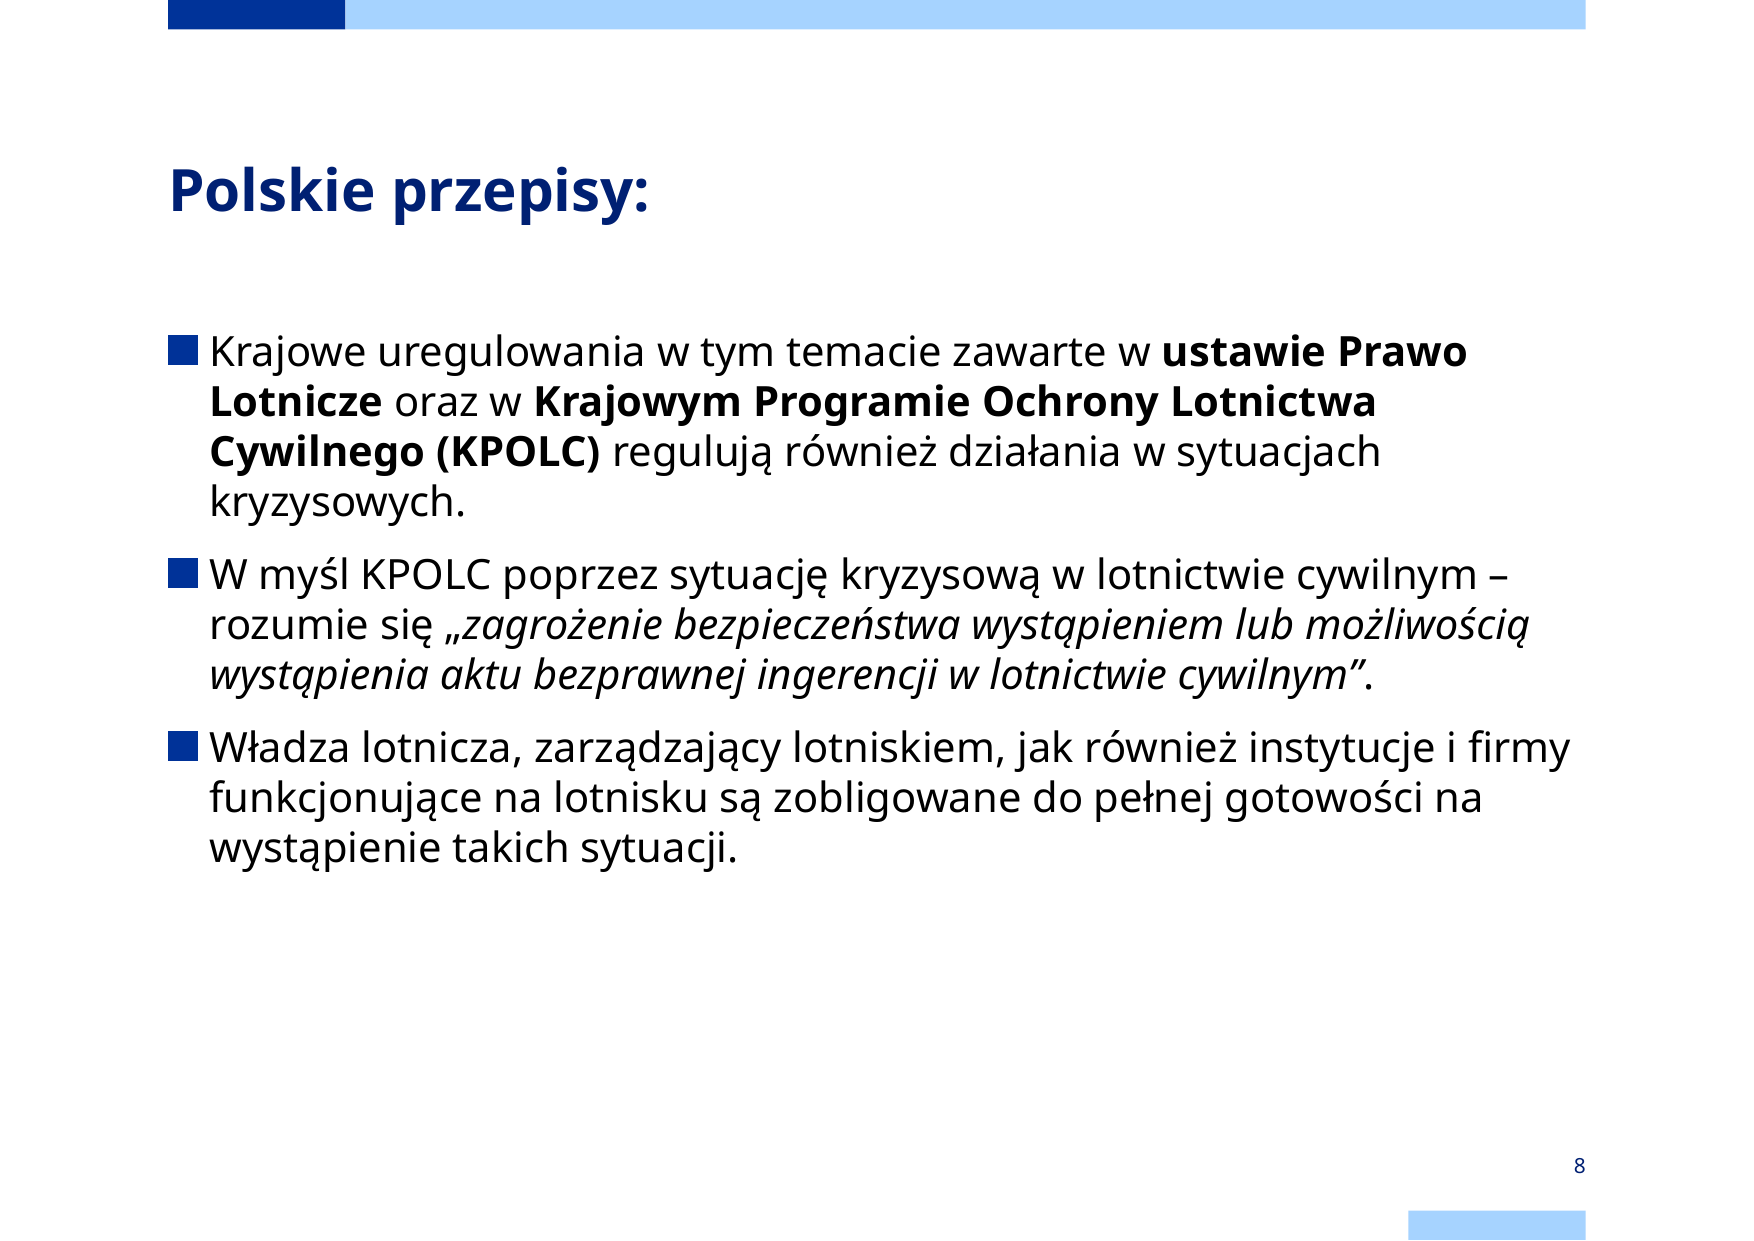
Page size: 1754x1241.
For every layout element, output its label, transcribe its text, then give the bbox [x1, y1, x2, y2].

list Krajowe uregulowania w tym temacie zawarte w ustawie Prawo Lotnicze oraz w Krajowym Programie Ochrony Lotnictwa Cywilnego (KPOLC) regulują również działania w sytuacjach kryzysowych. W myśl KPOLC poprzez sytuację kryzysową w lotnictwie cywilnym – rozumie się „zagrożenie bezpieczeństwa wystąpieniem lub możliwością wystąpienia aktu bezprawnej ingerencji w lotnictwie cywilnym”. Władza lotnicza, zarządzający lotniskiem, jak również instytucje i firmy funkcjonujące na lotnisku są zobligowane do pełnej gotowości na wystąpienie takich sytuacji. [168, 324, 1586, 1093]
picture [168, 335, 198, 365]
slide_number 8 [1408, 1151, 1586, 1182]
picture [168, 731, 198, 761]
picture [168, 558, 198, 588]
title Polskie przepisy: [168, 147, 1586, 324]
